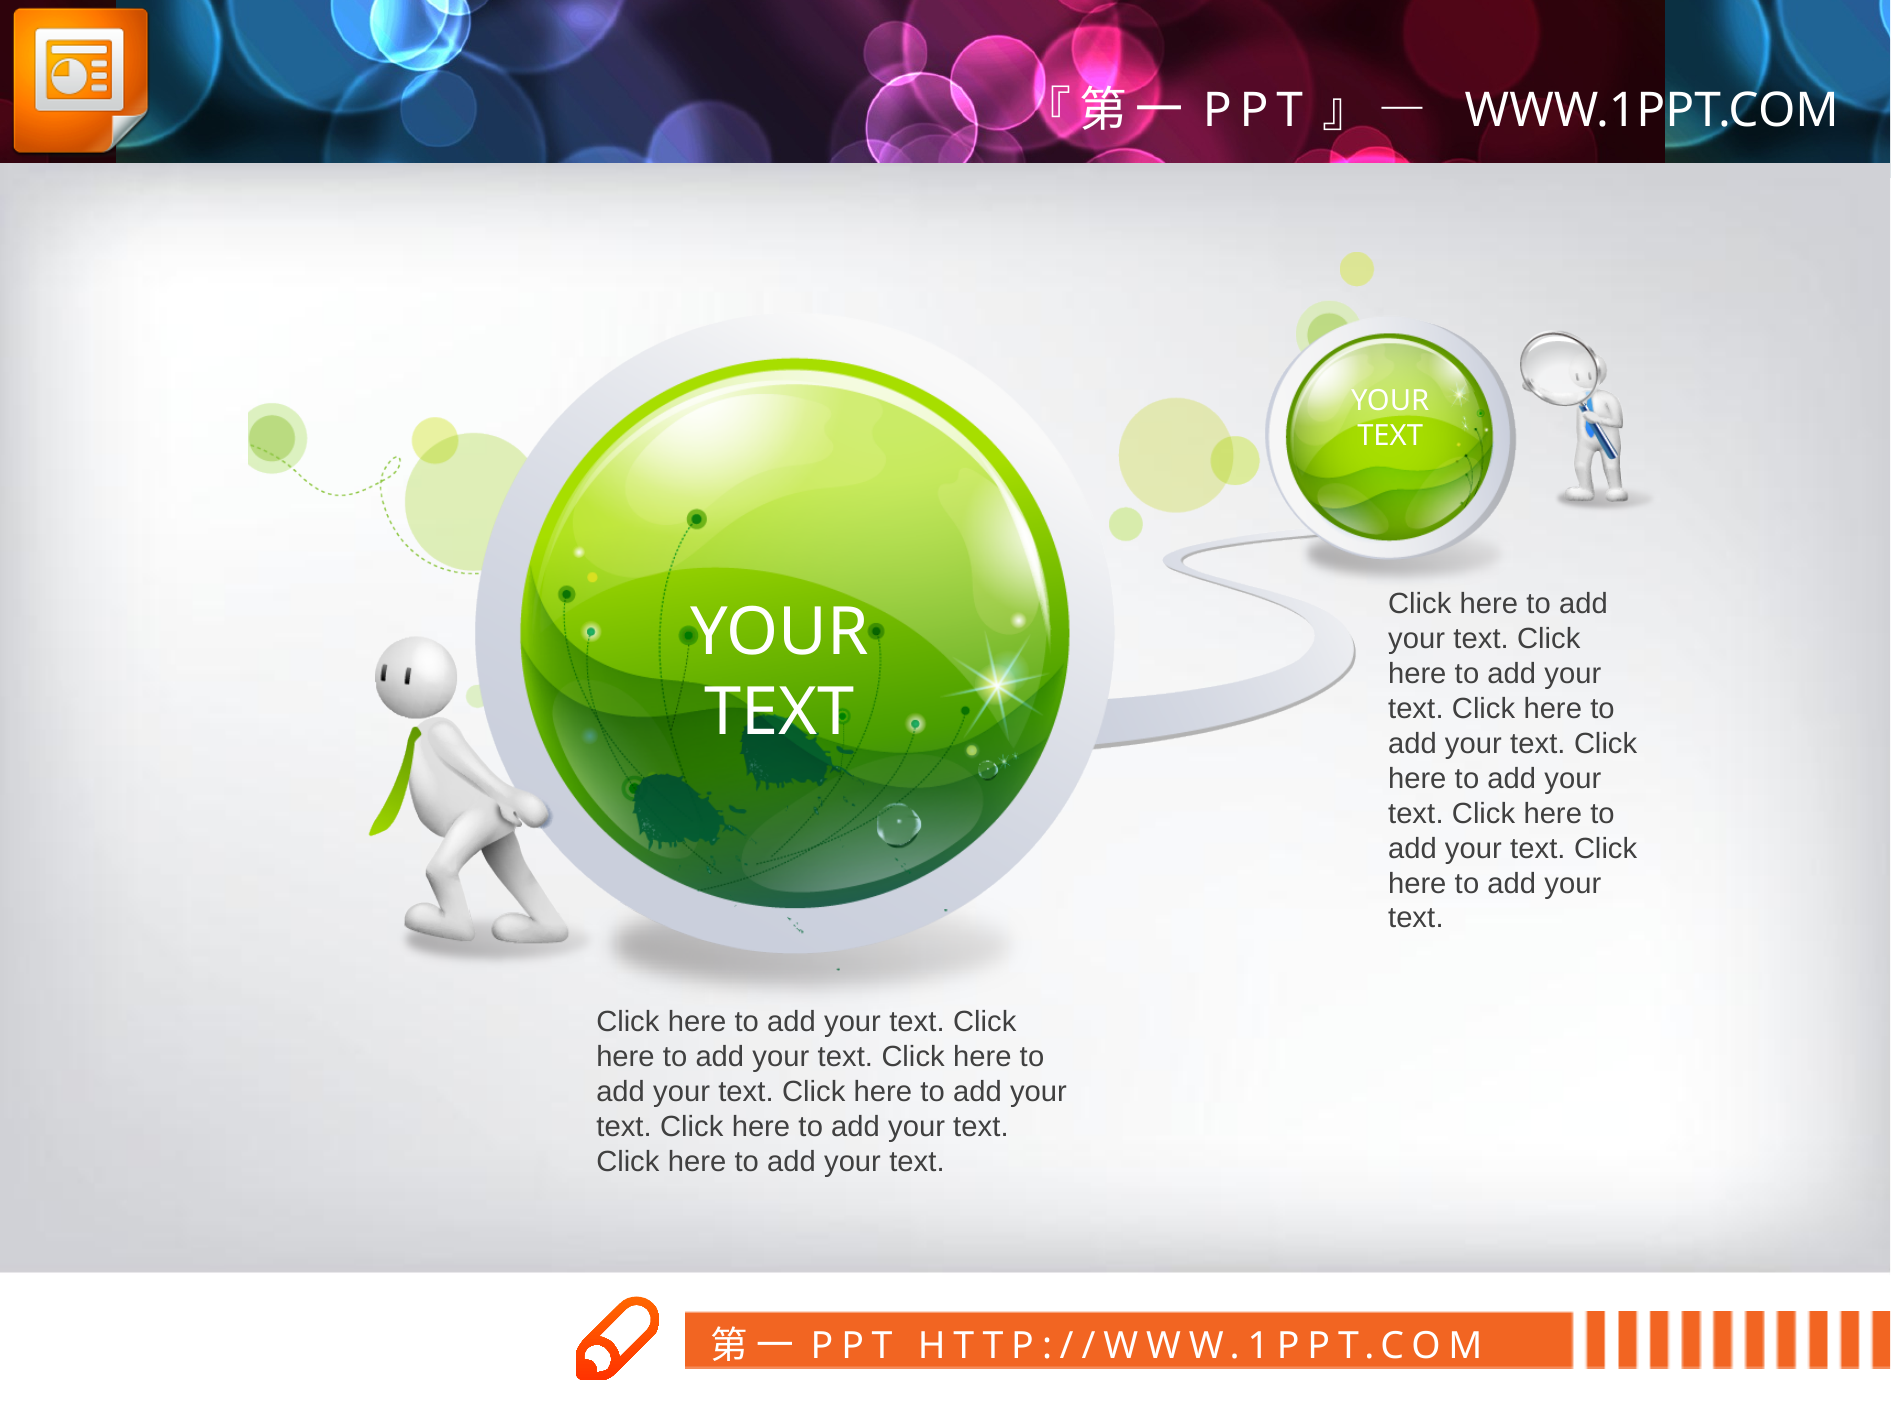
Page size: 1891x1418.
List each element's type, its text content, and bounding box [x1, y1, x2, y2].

text_box Click here to add your text. Click here to add your text. Click here to add your text. Click here to add your text. Click here to add your text. Click here to add your text. [577, 1046, 1097, 1187]
picture [685, 1311, 1891, 1369]
picture [0, 0, 1891, 1275]
